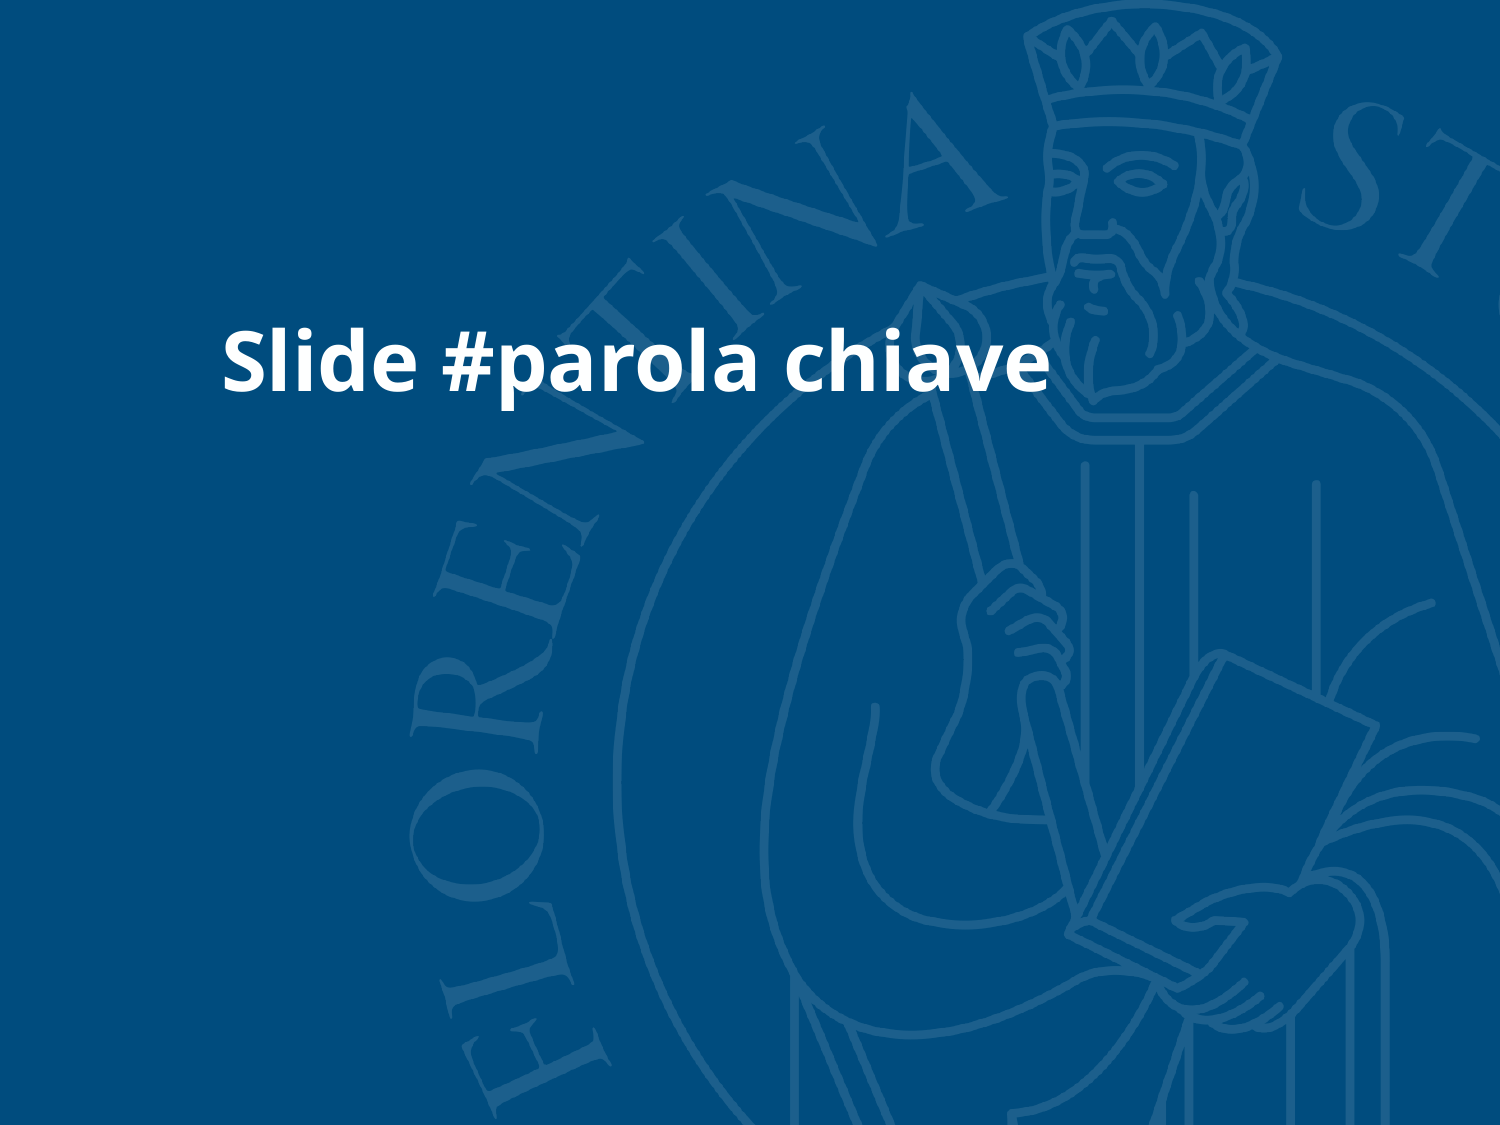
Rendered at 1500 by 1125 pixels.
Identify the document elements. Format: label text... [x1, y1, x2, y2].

title Slide #parola chiave [206, 311, 1362, 563]
